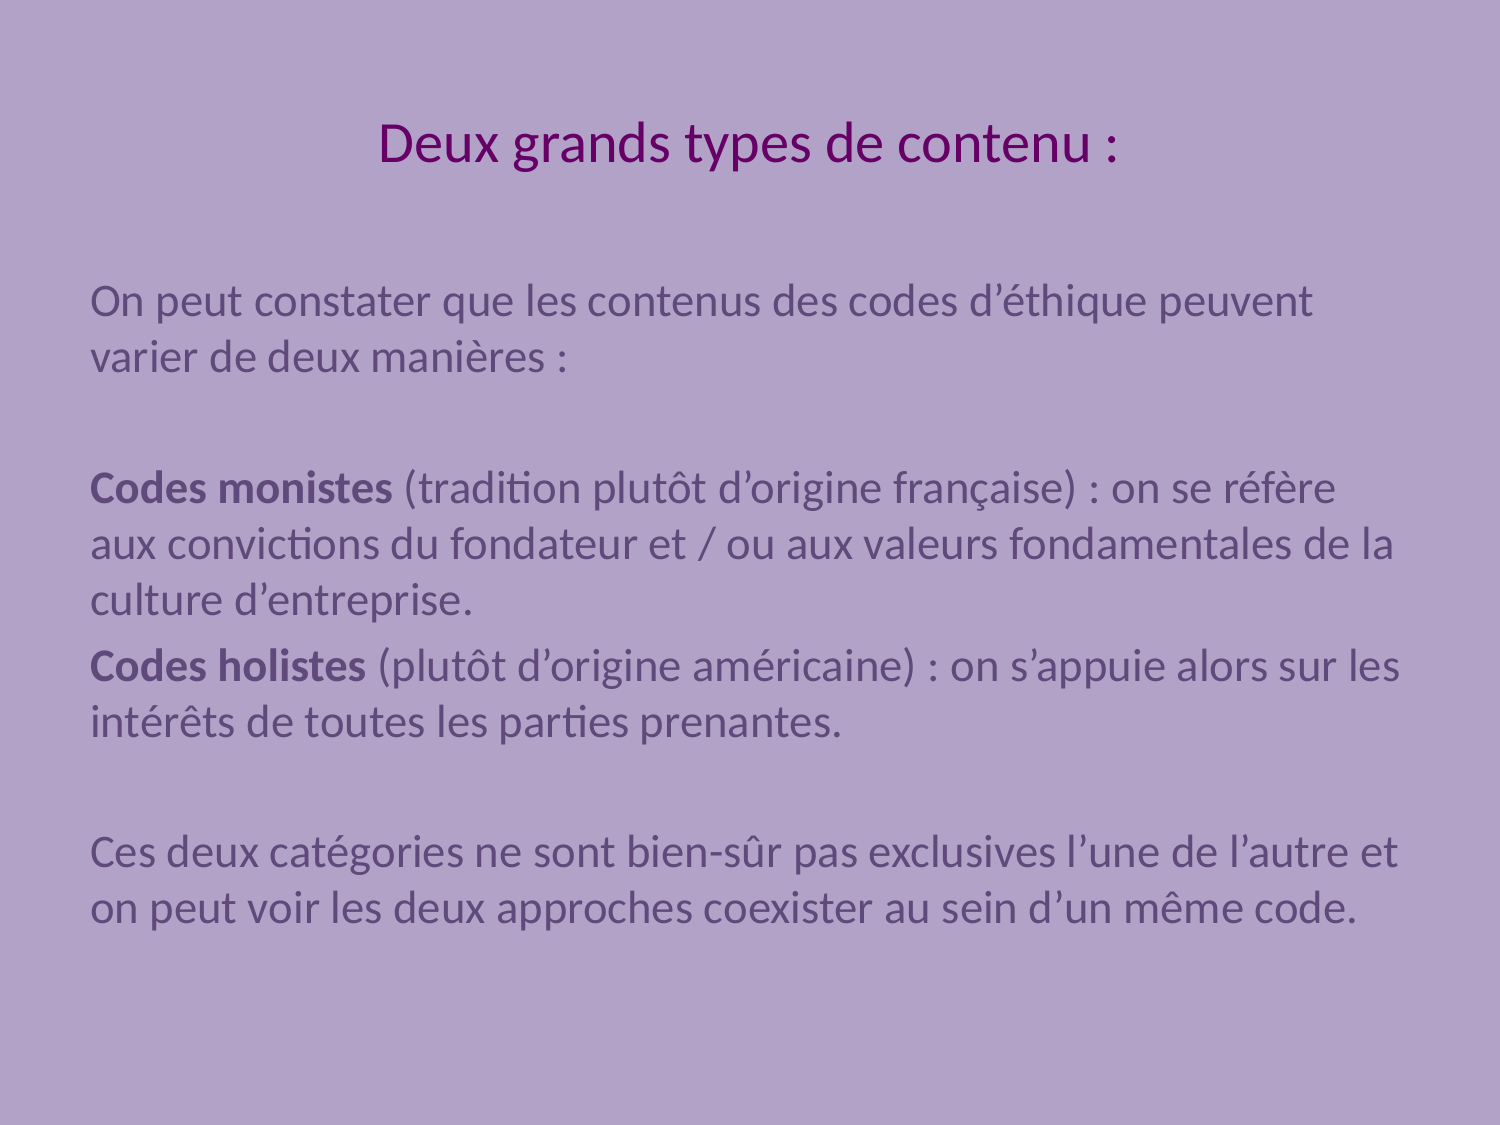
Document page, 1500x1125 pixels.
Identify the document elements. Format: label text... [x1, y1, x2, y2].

list On peut constater que les contenus des codes d’éthique peuvent varier de deux manières : Codes monistes (tradition plutôt d’origine française) : on se réfère aux convictions du fondateur et / ou aux valeurs fondamentales de la culture d’entreprise. Codes holistes (plutôt d’origine américaine) : on s’appuie alors sur les intérêts de toutes les parties prenantes. Ces deux catégories ne sont bien-sûr pas exclusives l’une de l’autre et on peut voir les deux approches coexister au sein d’un même code. [75, 262, 1425, 1005]
title Deux grands types de contenu : [75, 45, 1425, 233]
